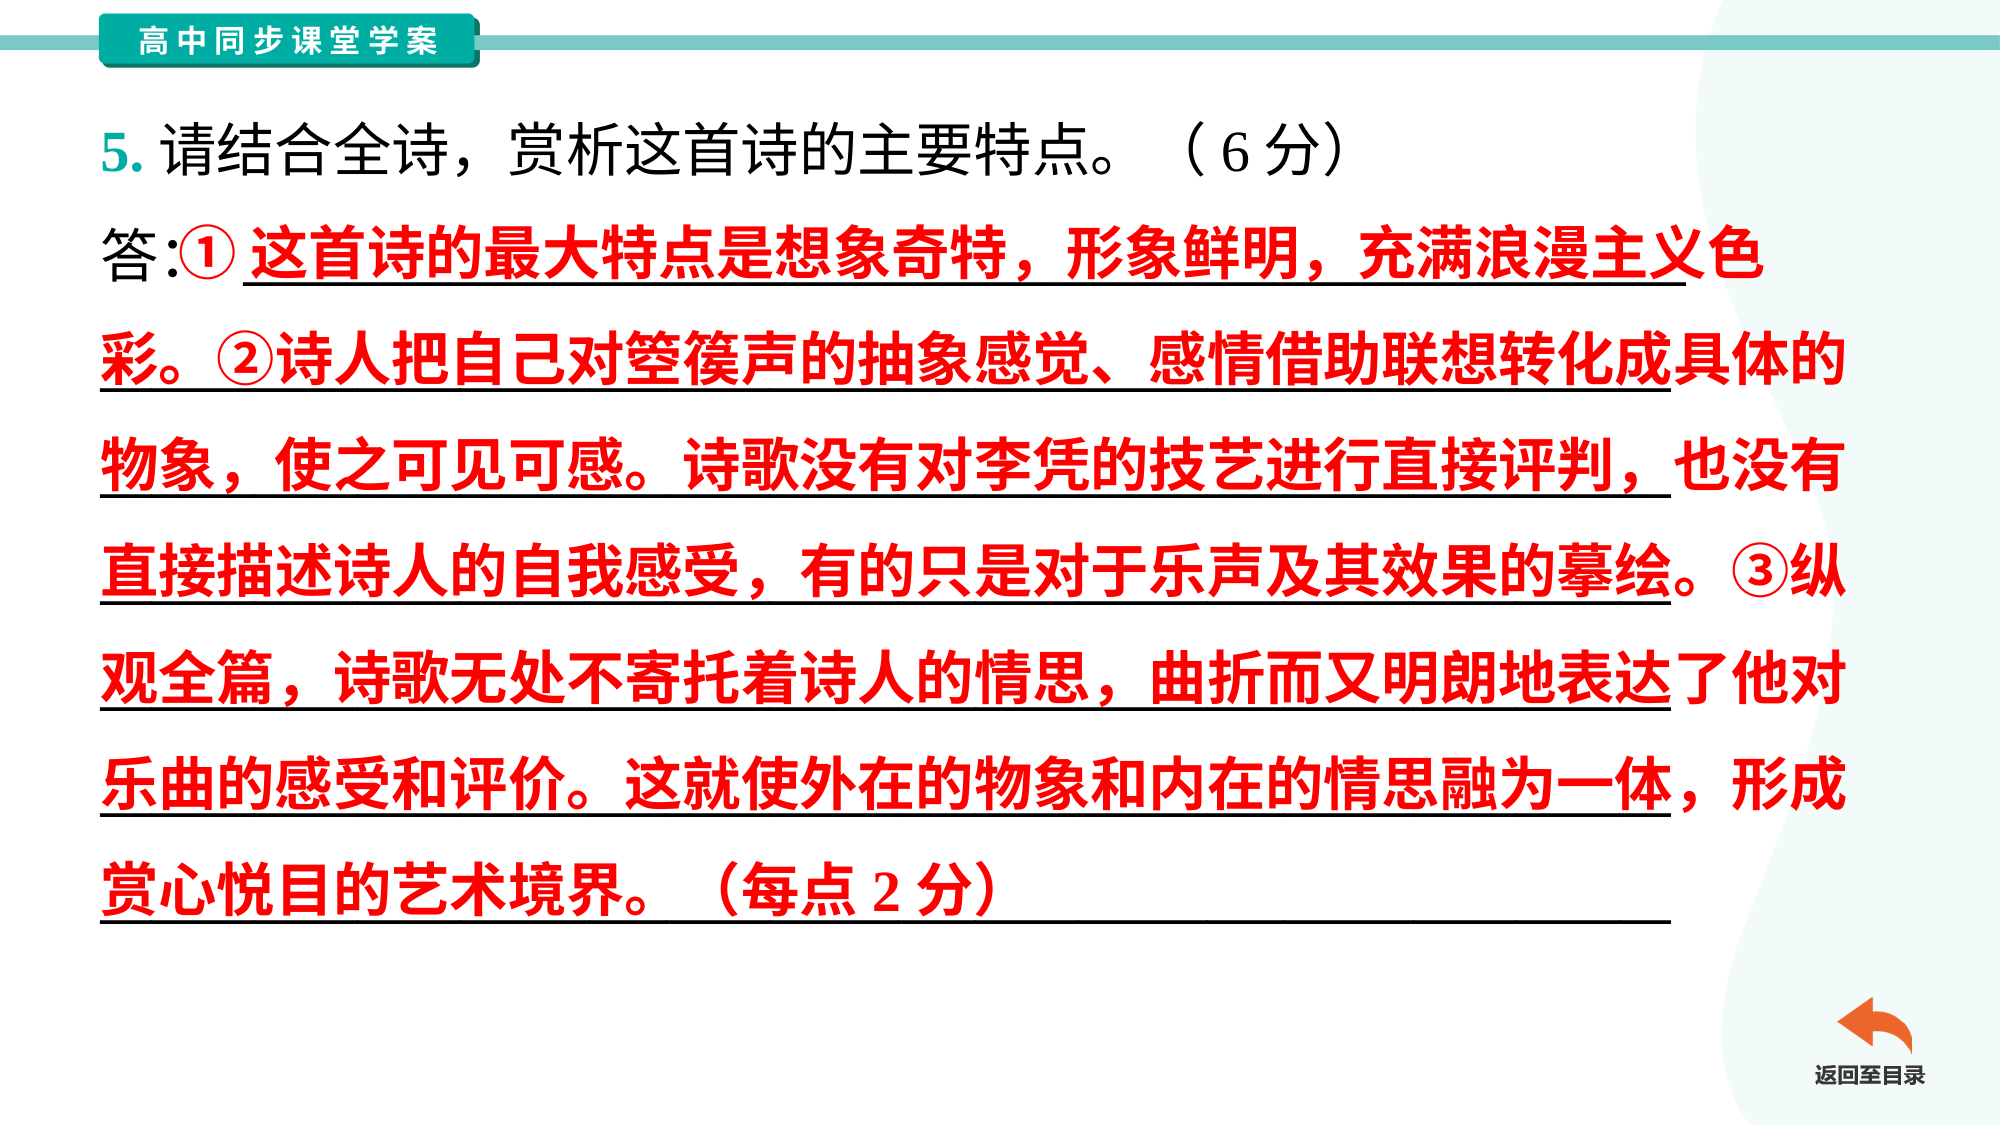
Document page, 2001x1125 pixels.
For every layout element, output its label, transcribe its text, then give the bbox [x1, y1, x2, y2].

text_box 5.请结合全诗，赏析这首诗的主要特点。（6分） 答： ________________________________________________________ _____________________________________________________________ _____________________________________________________________ _____________________________________________________________ _____________________________________________________________ _____________________________________________________________ _____________________________________________________________ [100, 76, 1899, 179]
picture [0, 0, 2000, 1125]
text_box ①这首诗的最大特点是想象奇特，形象鲜明，充满浪漫主义色 彩。②诗人把自己对箜篌声的抽象感觉、感情借助联想转化成具体的 物象，使之可见可感。诗歌没有对李凭的技艺进行直接评判，也没有 直接描述诗人的自我感受，有的只是对于乐声及其效果的摹绘。③纵 观全篇，诗歌无处不寄托着诗人的情思，曲折而又明朗地表达了他对 乐曲的感受和评价。这就使外在的物象和内在的情思融为一体，形成 赏心悦目的艺术境界。（每点2分） [100, 179, 1899, 924]
